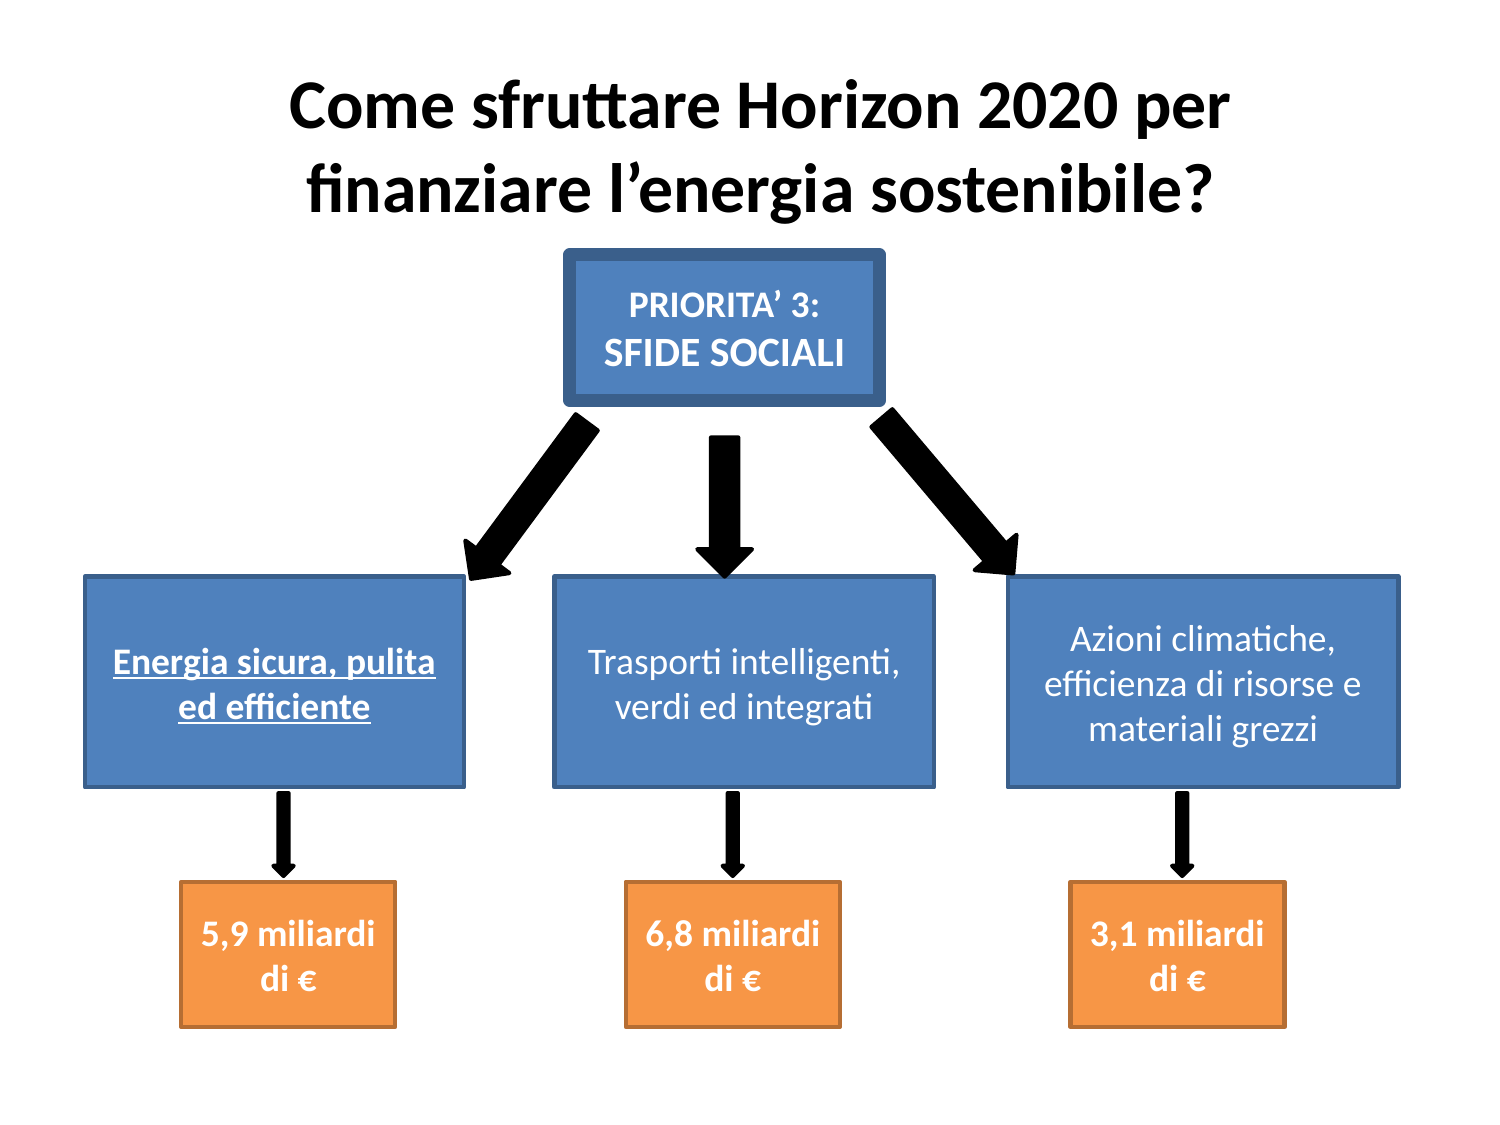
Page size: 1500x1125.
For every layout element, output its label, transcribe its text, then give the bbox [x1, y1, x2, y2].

text_box [463, 412, 600, 581]
text_box [869, 407, 1019, 576]
text_box Azioni climatiche, efficienza di risorse e materiali grezzi [1006, 574, 1401, 789]
text_box 3,1 miliardi di € [1068, 880, 1287, 1029]
text_box [1170, 791, 1195, 879]
text_box 6,8 miliardi di € [624, 880, 842, 1029]
text_box [720, 791, 745, 879]
text_box Trasporti intelligenti, verdi ed integrati [552, 574, 936, 789]
title Come sfruttare Horizon 2020 per finanziare l’energia sostenibile? [123, 50, 1399, 235]
text_box PRIORITA’ 3: SFIDE SOCIALI [568, 253, 882, 403]
text_box 5,9 miliardi di € [179, 880, 397, 1029]
text_box Energia sicura, pulita ed efficiente [83, 574, 466, 789]
text_box [271, 791, 296, 879]
text_box [695, 435, 754, 579]
